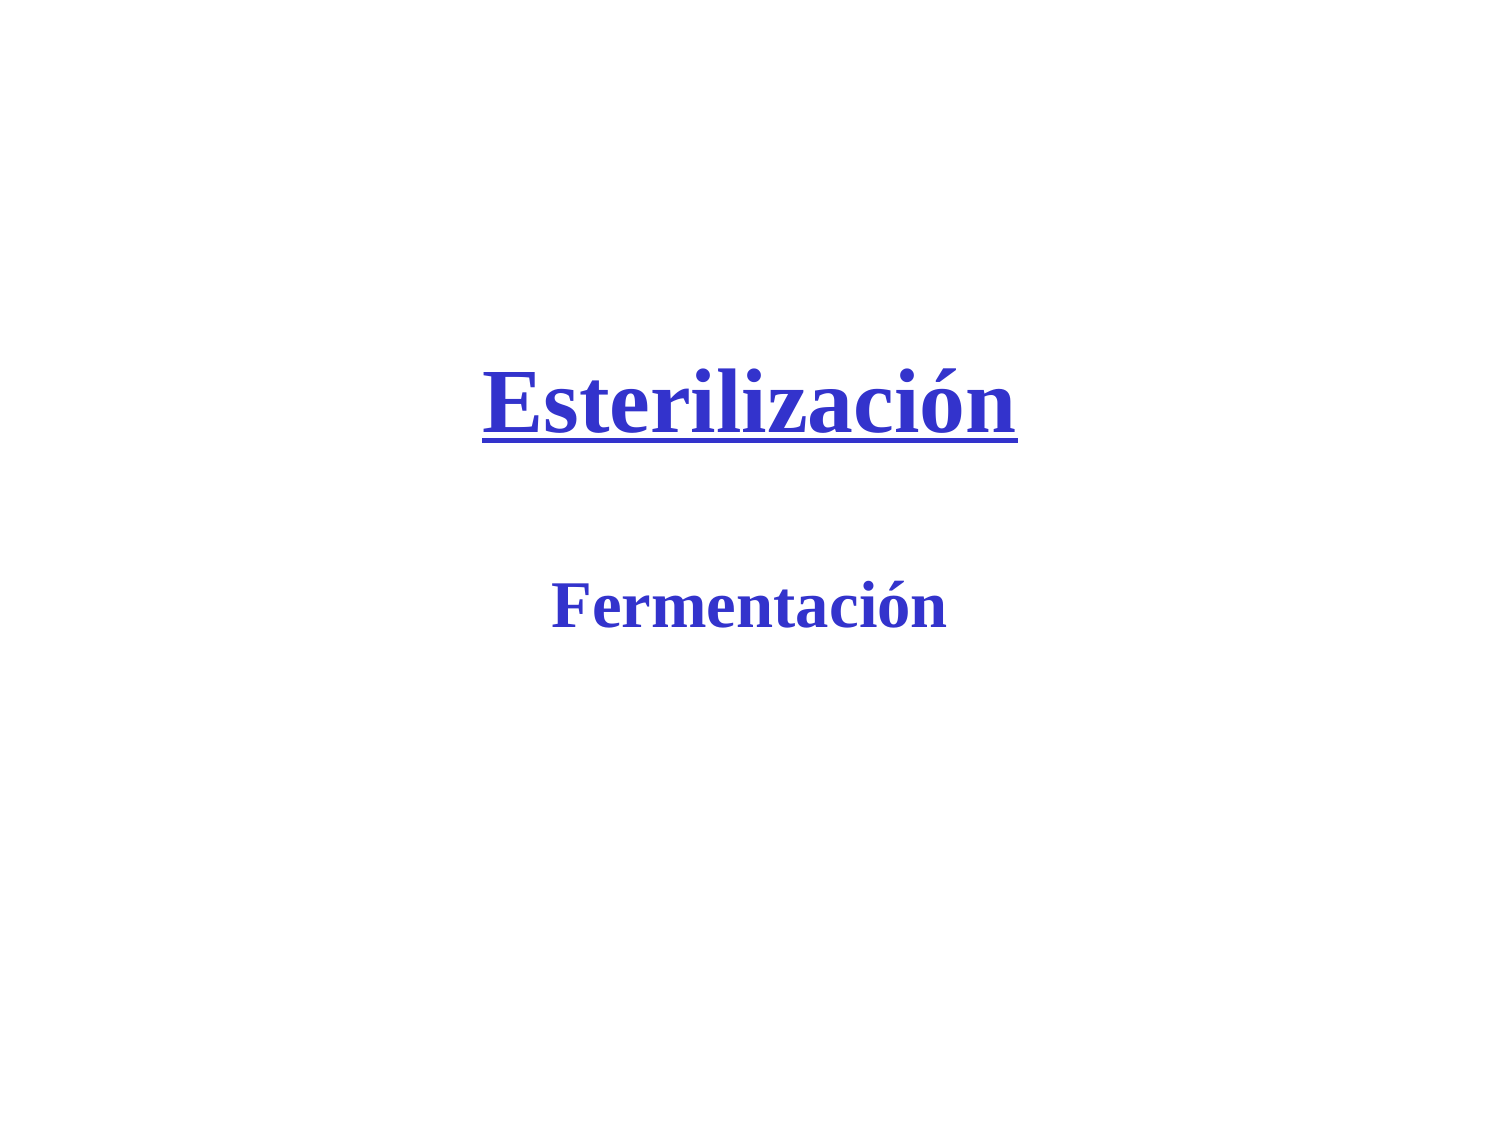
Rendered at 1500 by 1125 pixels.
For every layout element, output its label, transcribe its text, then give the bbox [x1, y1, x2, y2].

title Esterilización Fermentación [112, 437, 1388, 626]
